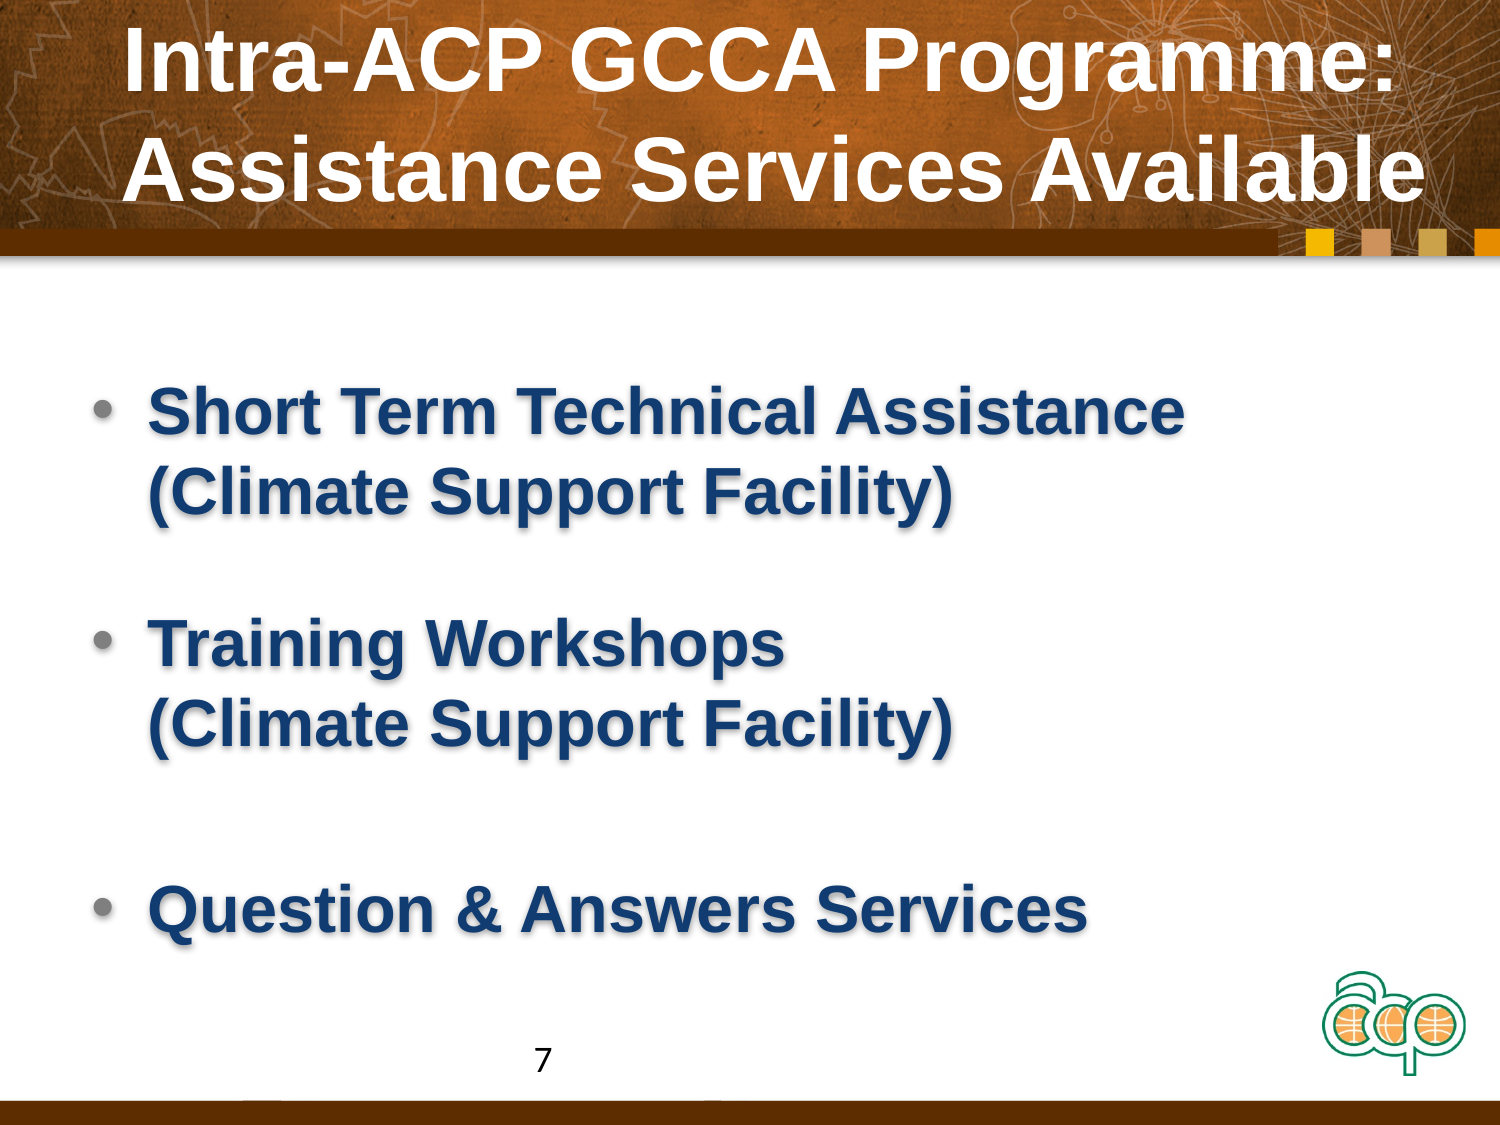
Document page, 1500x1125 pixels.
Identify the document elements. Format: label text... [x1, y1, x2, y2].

title Intra-ACP GCCA Programme: Assistance Services Available [74, 0, 1476, 185]
list Short Term Technical Assistance (Climate Support Facility) Training Workshops (Climate Support Facility) Question & Answers Services [76, 266, 1414, 1048]
picture [0, 0, 1500, 1125]
slide_number 7 [518, 1027, 869, 1071]
